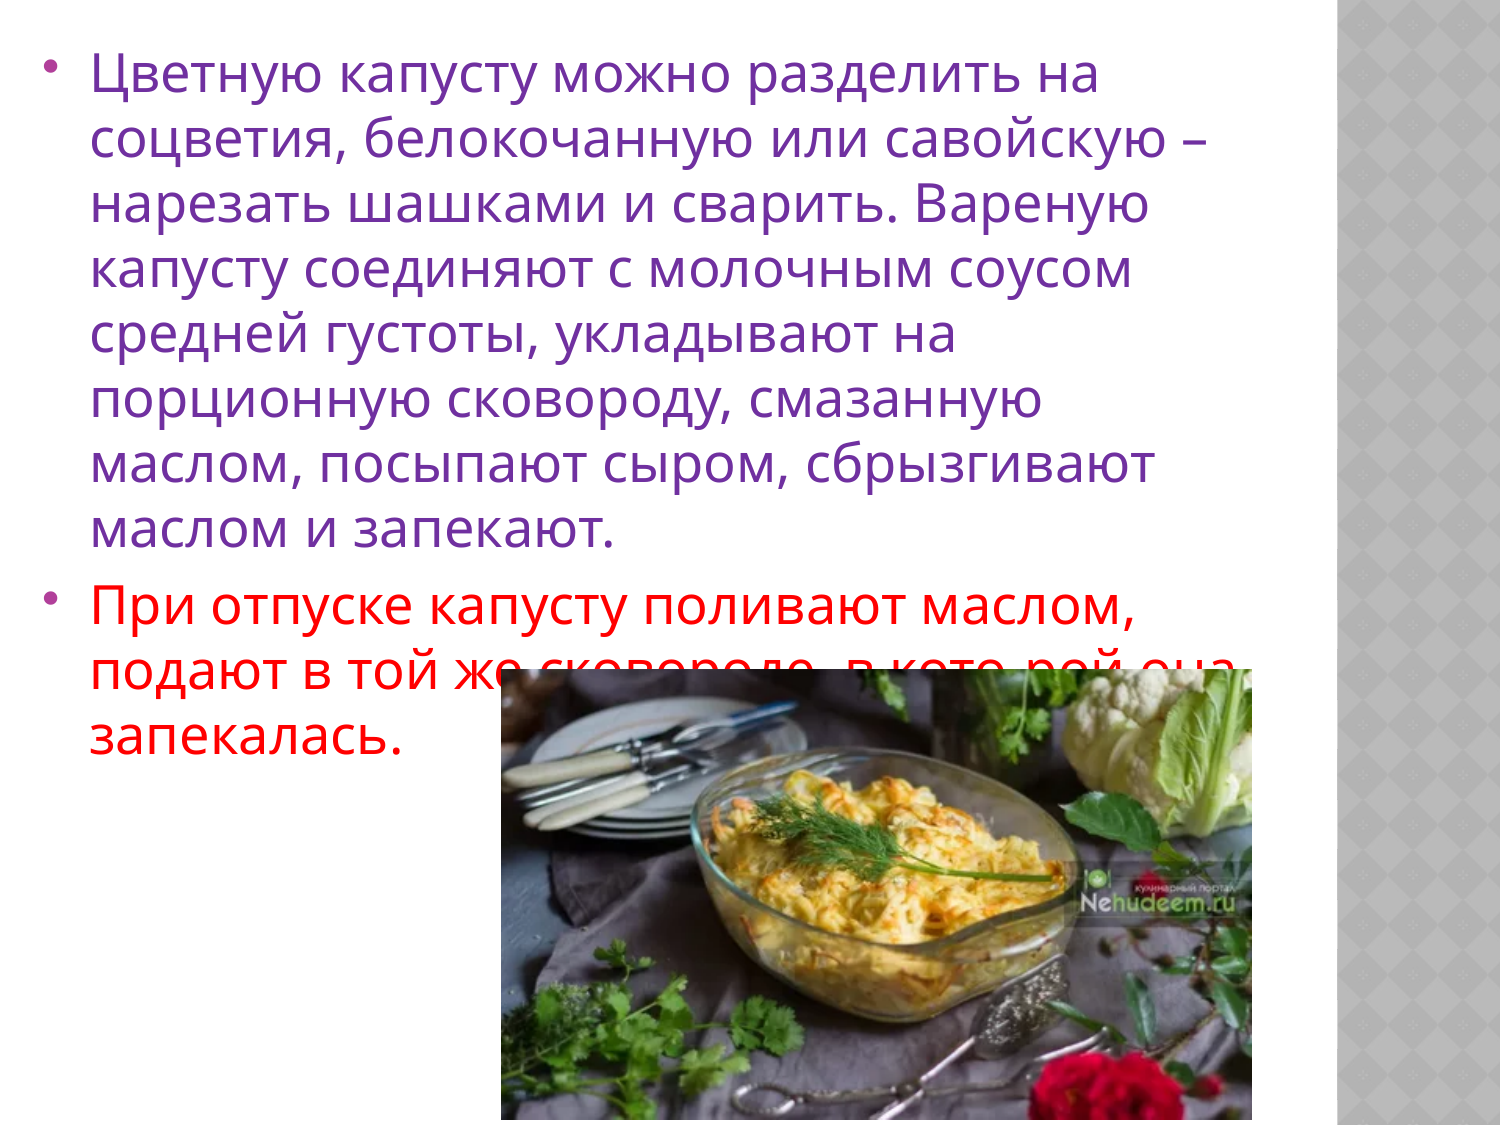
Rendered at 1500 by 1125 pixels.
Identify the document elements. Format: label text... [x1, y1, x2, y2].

picture [501, 668, 1253, 1120]
list Цветную капусту можно разделить на соцветия, белокочанную или савойскую – нарезать шашками и сварить. Вареную капусту соединяют с молочным соусом средней густоты, укладывают на порционную сковороду, смазанную маслом, посыпают сыром, сбрызгивают маслом и запекают. При отпуске капусту поливают маслом, подают в той же сковороде, в кото-рой она запекалась. [29, 30, 1263, 1059]
